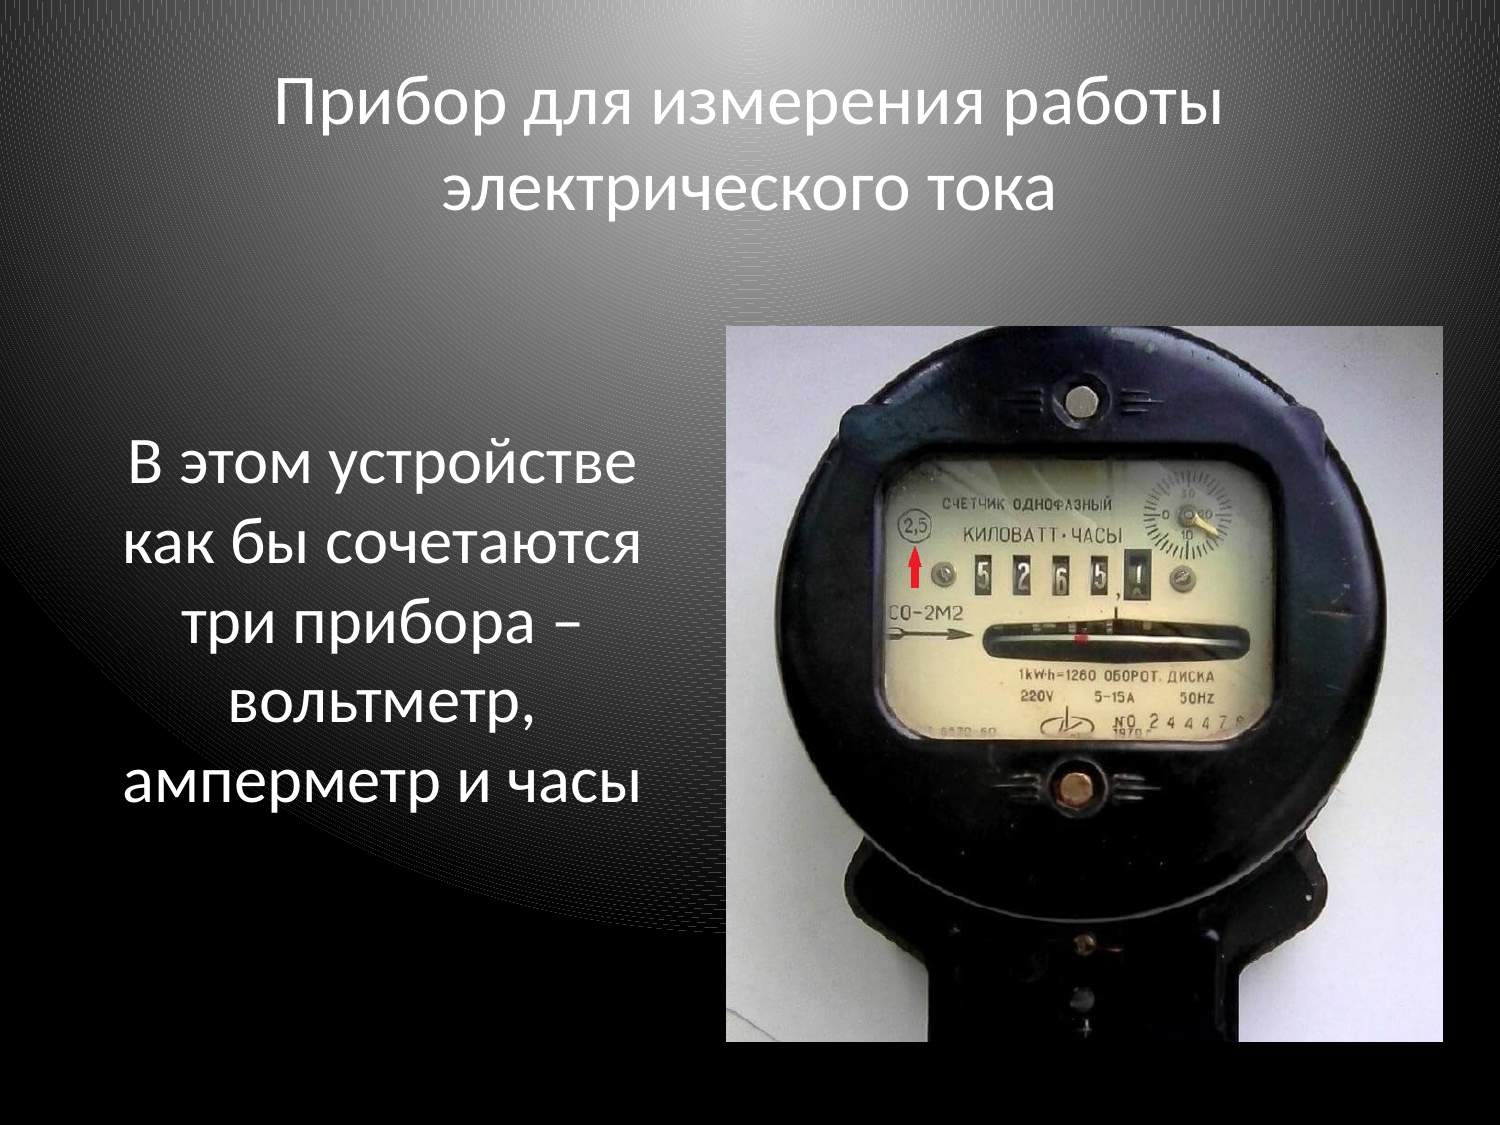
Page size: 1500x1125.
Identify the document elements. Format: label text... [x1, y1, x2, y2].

list В этом устройстве как бы сочетаются три прибора – вольтметр, амперметр и часы [69, 408, 697, 917]
title Прибор для измерения работы электрического тока [75, 45, 1425, 233]
picture [726, 326, 1443, 1043]
